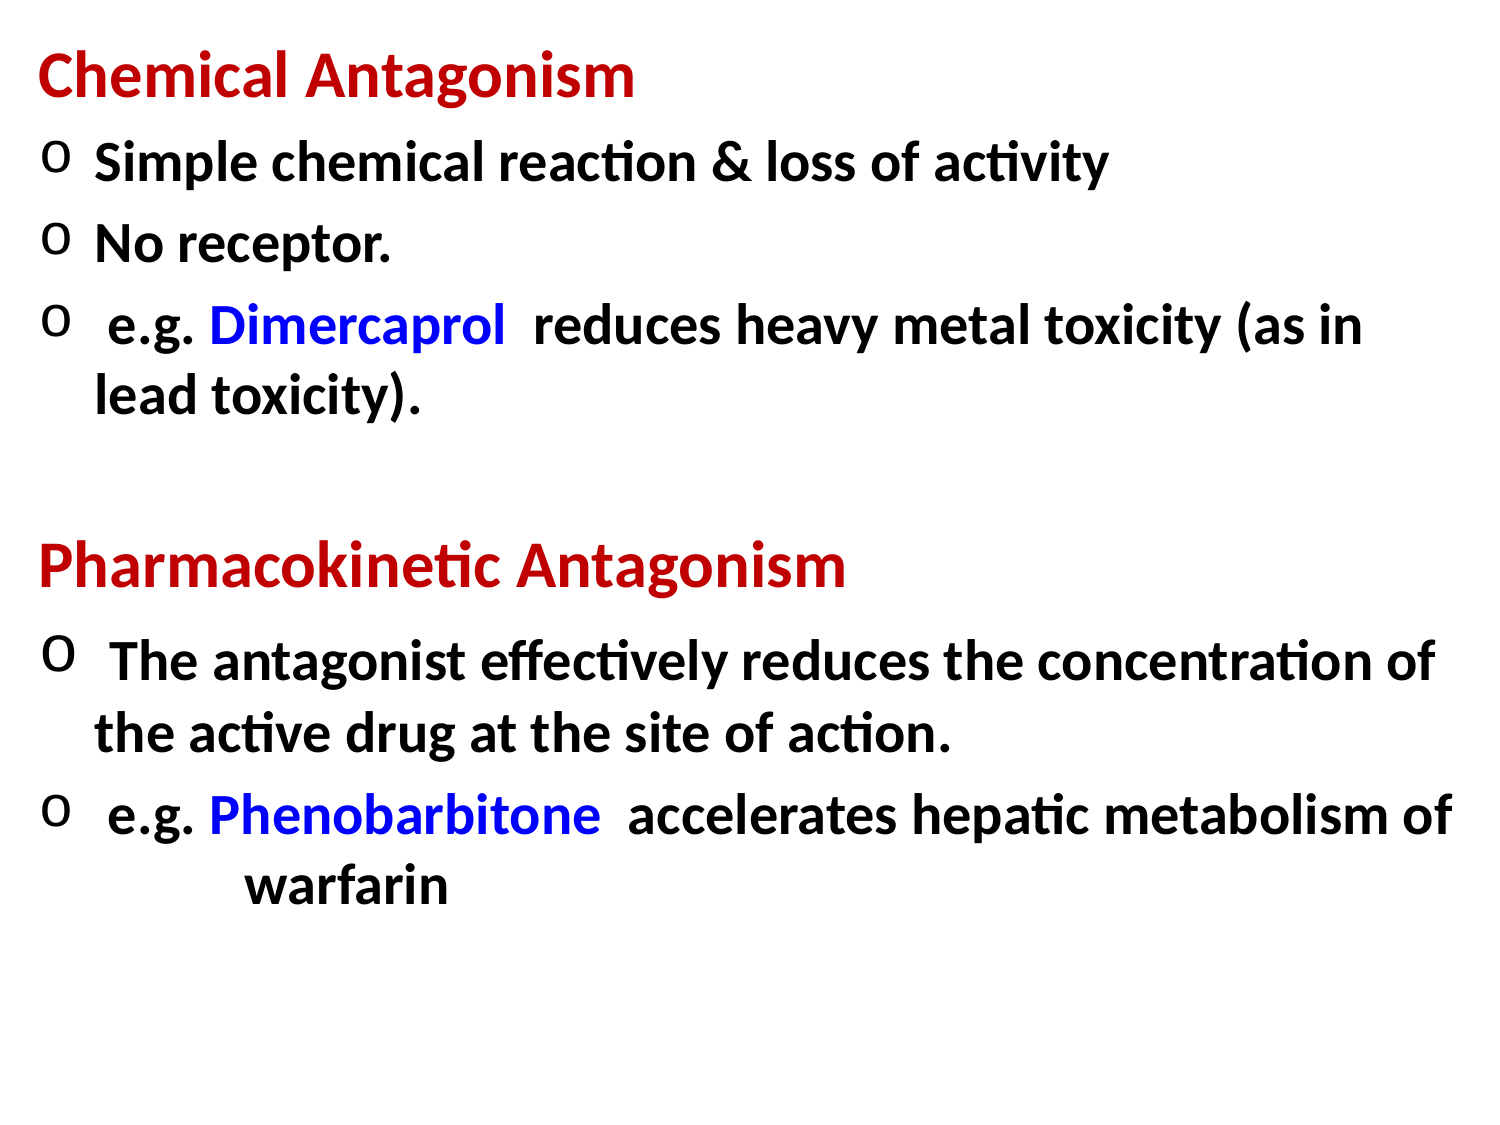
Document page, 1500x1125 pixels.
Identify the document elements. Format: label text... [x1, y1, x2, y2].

list Chemical Antagonism Simple chemical reaction & loss of activity No receptor. e.g. Dimercaprol reduces heavy metal toxicity (as in lead toxicity). Pharmacokinetic Antagonism The antagonist effectively reduces the concentration of the active drug at the site of action. e.g. Phenobarbitone accelerates hepatic metabolism of warfarin [23, 23, 1477, 1079]
